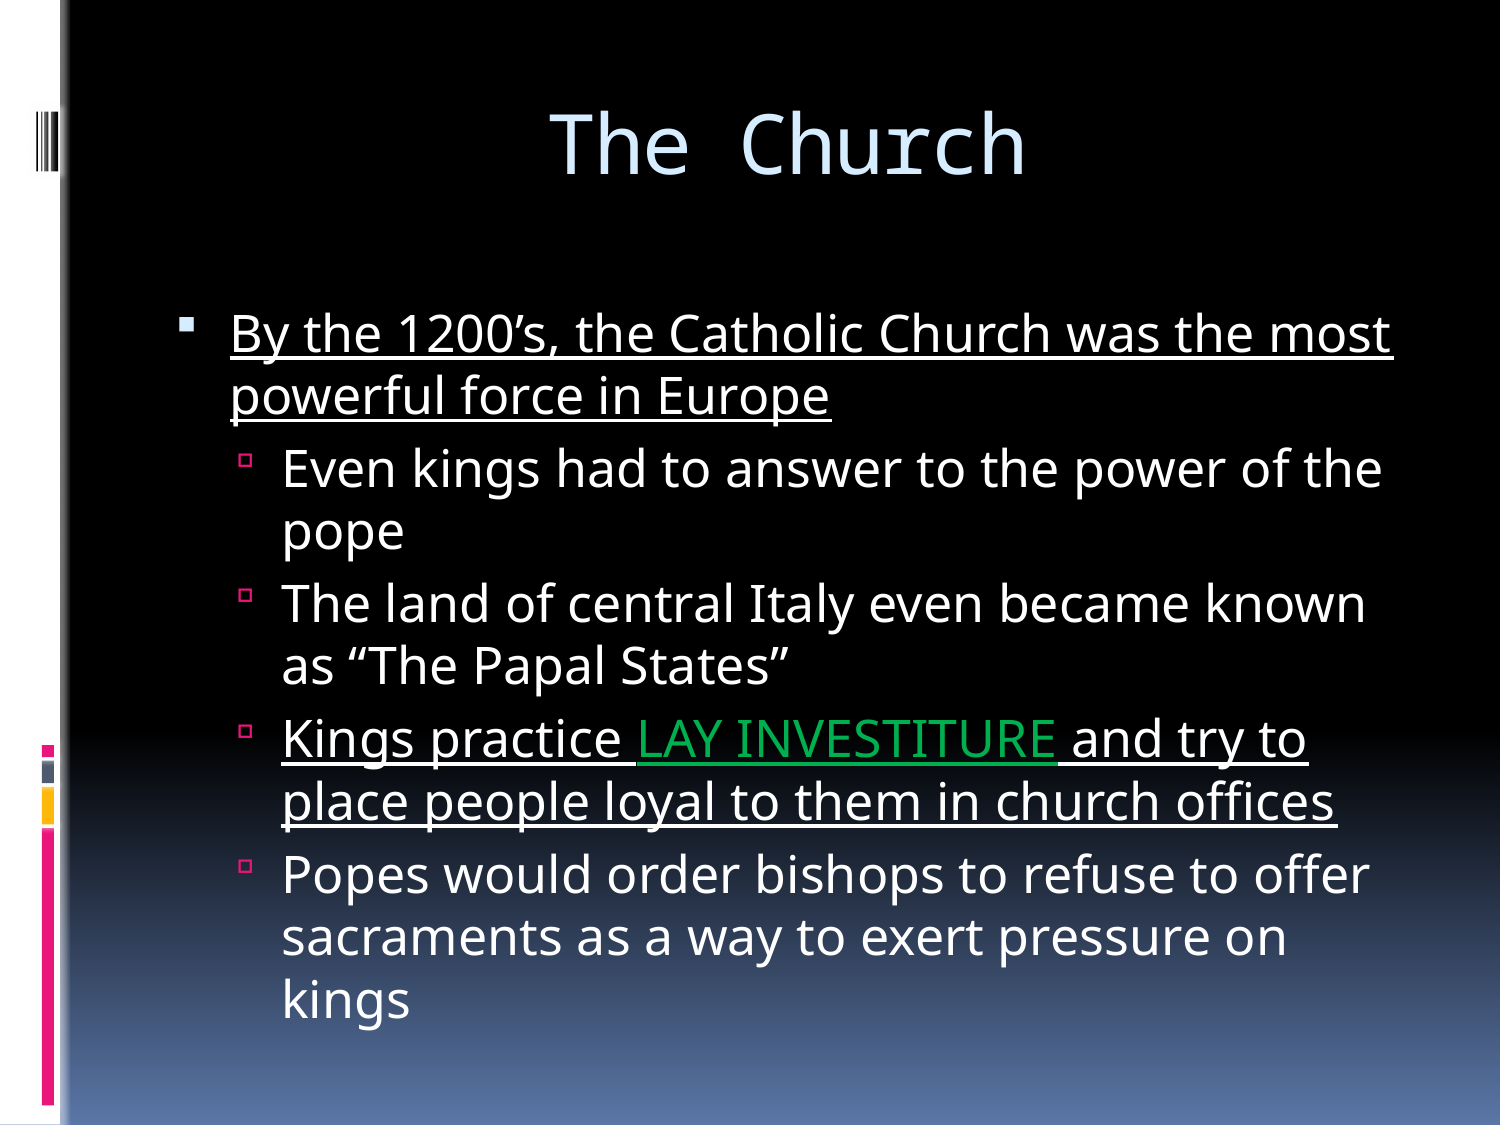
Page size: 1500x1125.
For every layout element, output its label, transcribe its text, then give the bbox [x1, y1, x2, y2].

title The Church [150, 83, 1425, 234]
list By the 1200’s, the Catholic Church was the most powerful force in Europe Even kings had to answer to the power of the pope The land of central Italy even became known as “The Papal States” Kings practice LAY INVESTITURE and try to place people loyal to them in church offices Popes would order bishops to refuse to offer sacraments as a way to exert pressure on kings [150, 292, 1425, 1043]
